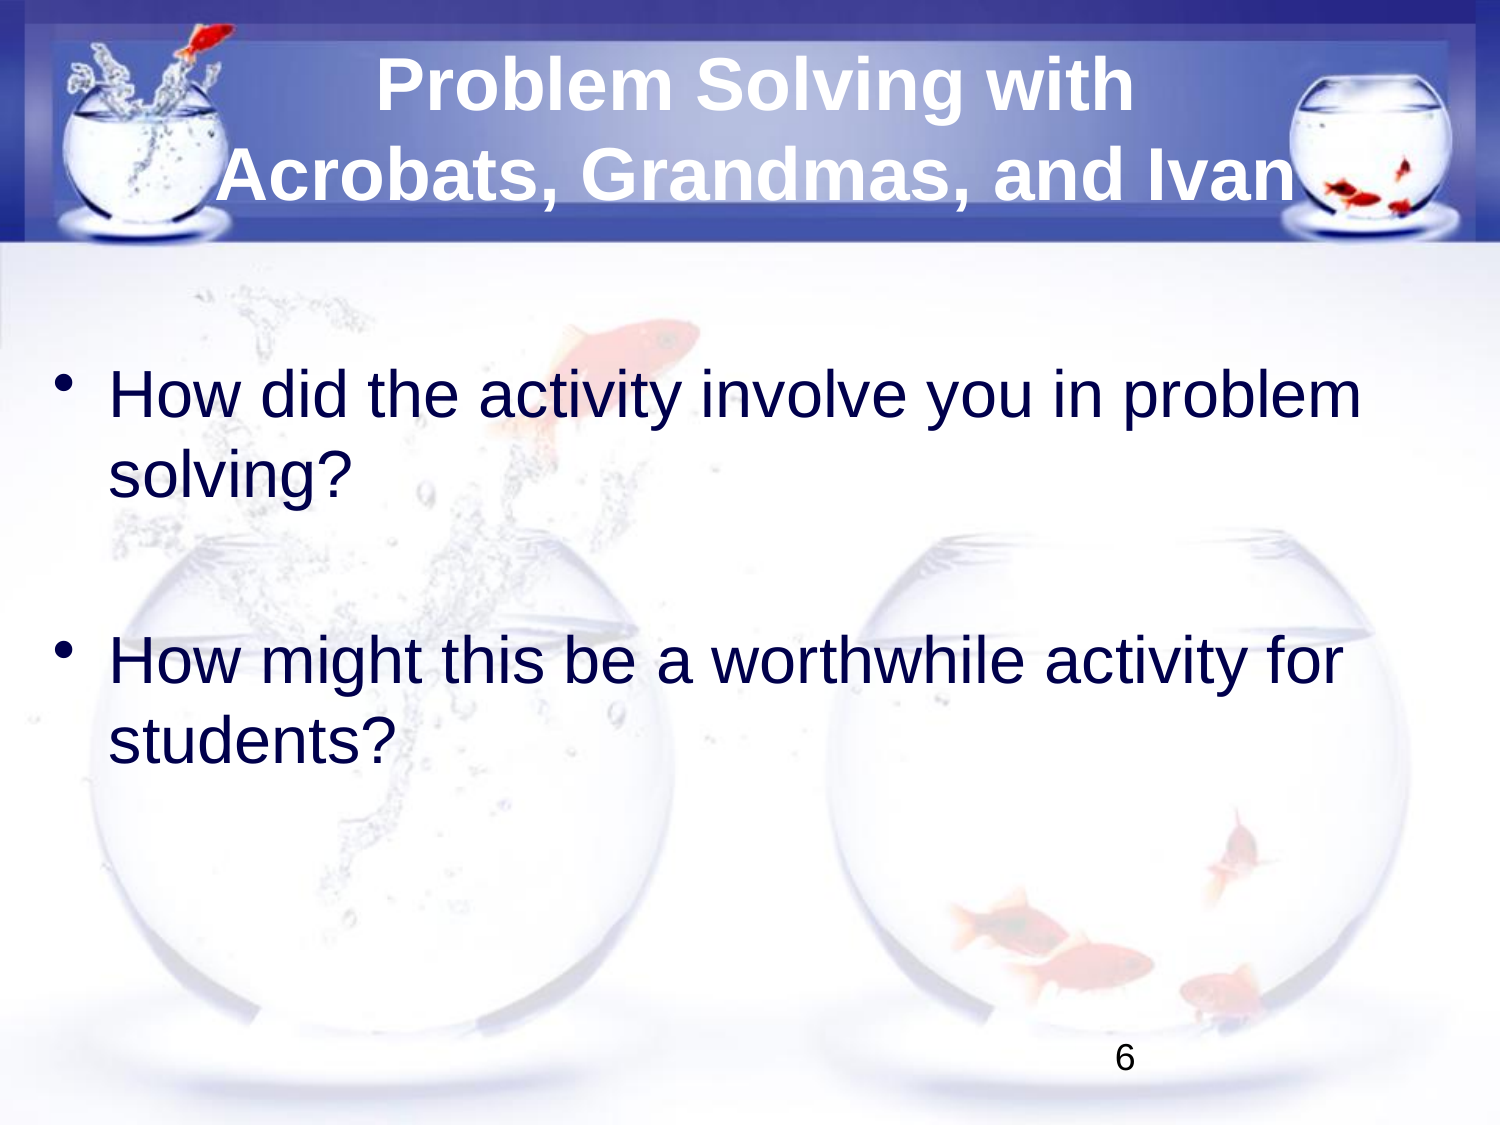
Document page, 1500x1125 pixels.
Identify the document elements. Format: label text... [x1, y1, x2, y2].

title Problem Solving with Acrobats, Grandmas, and Ivan [187, 49, 1326, 201]
list How did the activity involve you in problem solving? How might this be a worthwhile activity for students? [37, 249, 1476, 1113]
picture [0, 0, 1500, 1125]
